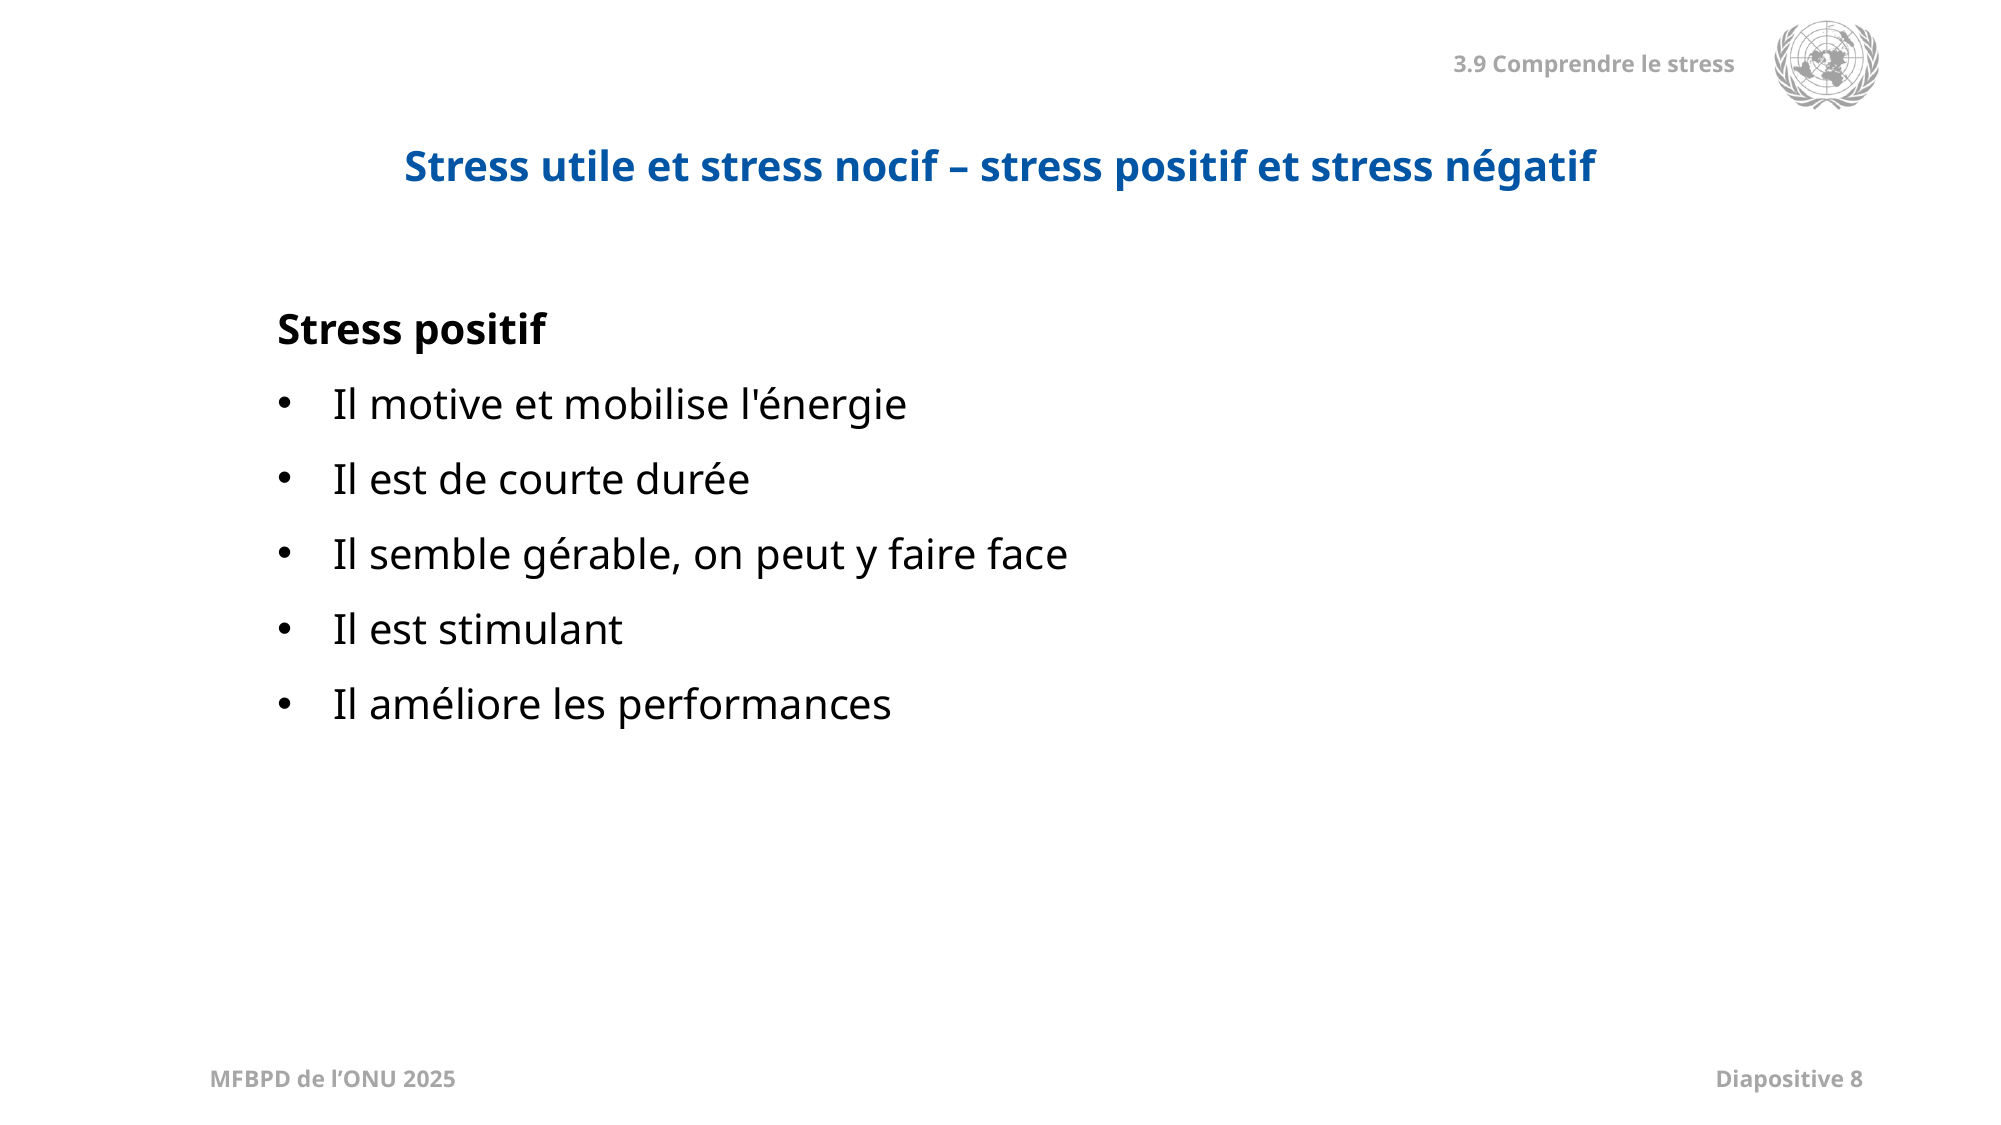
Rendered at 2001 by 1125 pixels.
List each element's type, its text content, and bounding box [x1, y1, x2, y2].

text_box Stress positif Il motive et mobilise l'énergie Il est de courte durée Il semble gérable, on peut y faire face Il est stimulant Il améliore les performances [262, 294, 1739, 961]
text_box Stress utile et stress nocif – stress positif et stress négatif [204, 132, 1796, 198]
